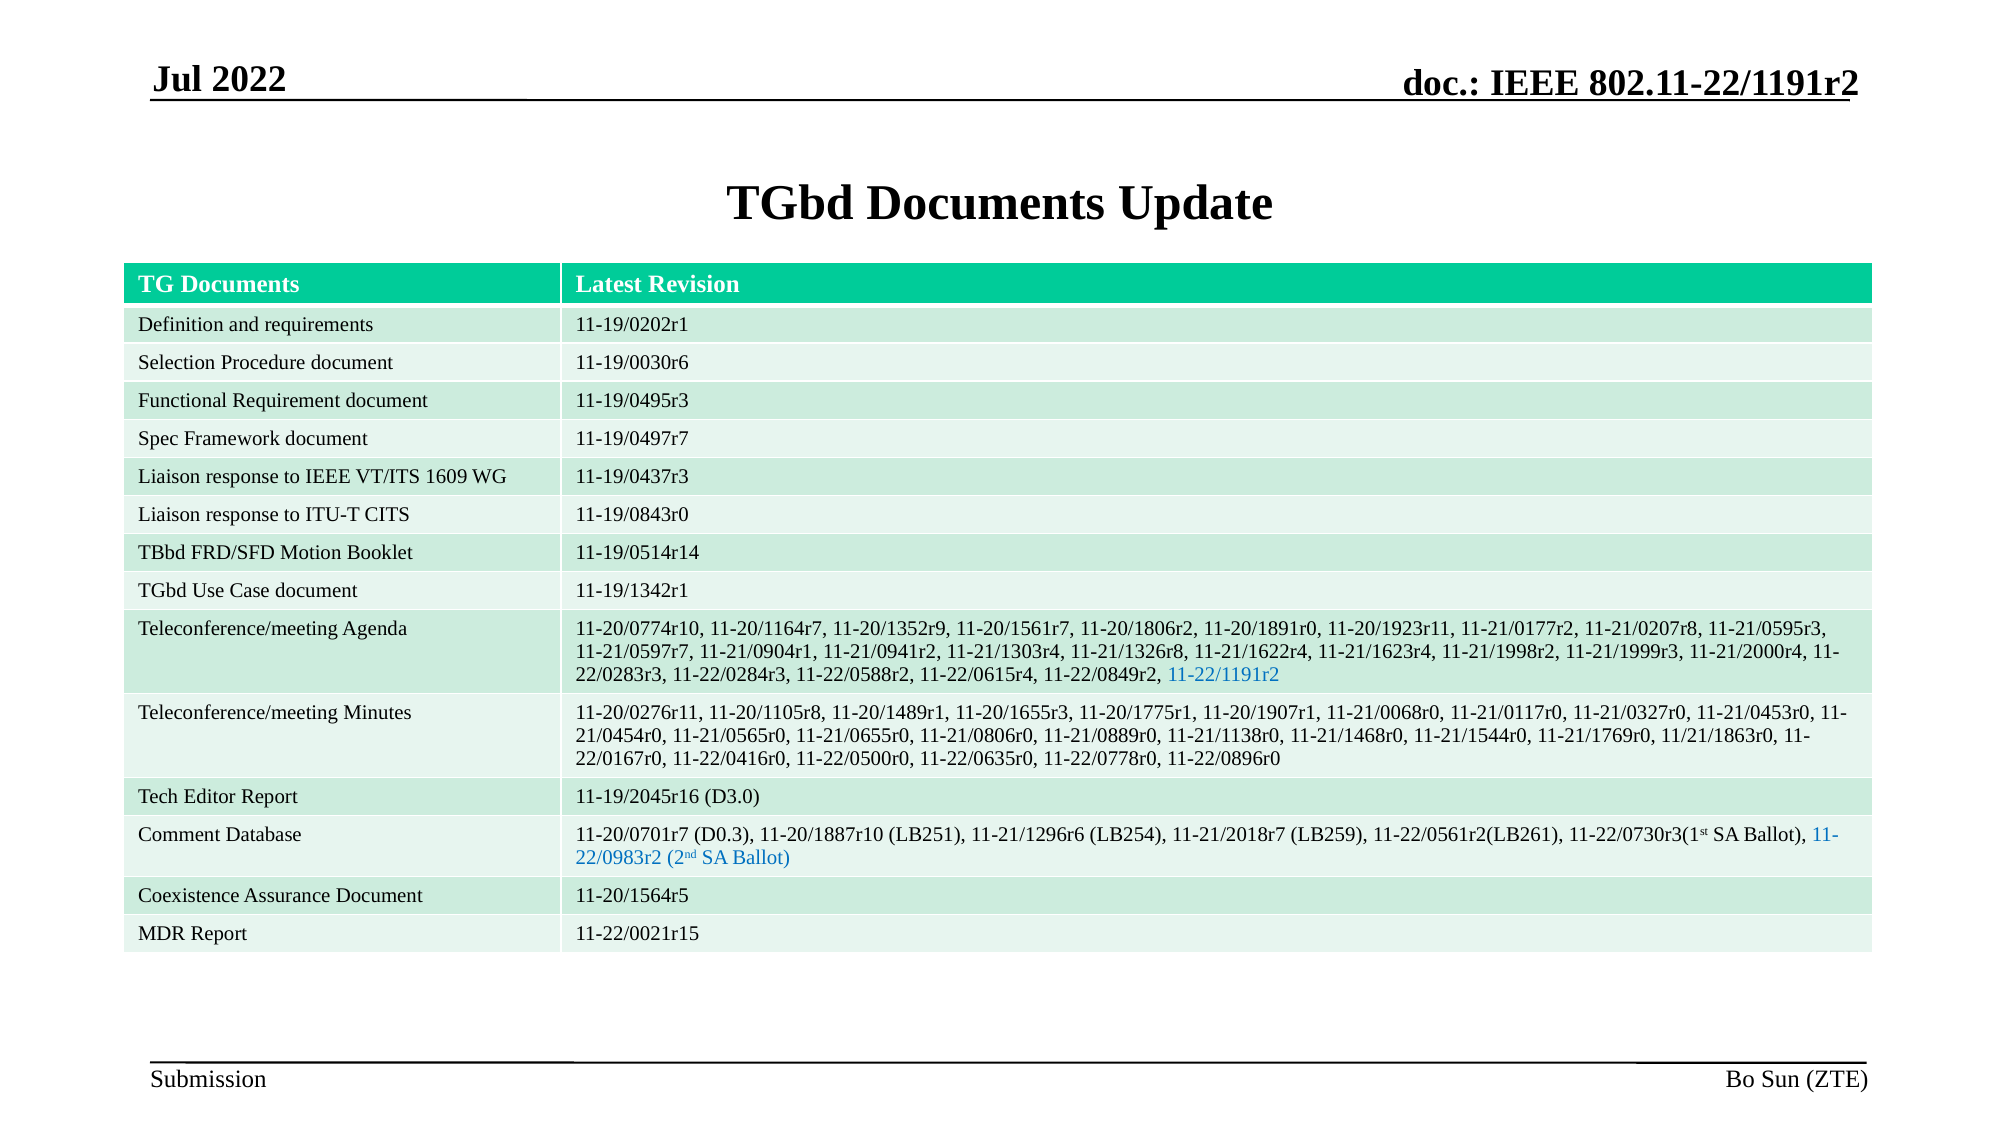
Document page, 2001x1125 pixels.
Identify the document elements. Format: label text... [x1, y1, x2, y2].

table_cell 11-19/1342r1 [562, 572, 1872, 609]
table_cell Functional Requirement document [124, 382, 560, 419]
table_cell 11-19/0437r3 [562, 458, 1872, 495]
table_cell 11-19/0030r6 [562, 344, 1872, 380]
table_cell Coexistence Assurance Document [124, 877, 560, 914]
table_cell 11-19/0497r7 [562, 420, 1872, 457]
table_header TG Documents [124, 263, 560, 303]
table_cell 11-20/0276r11, 11-20/1105r8, 11-20/1489r1, 11-20/1655r3, 11-20/1775r1, 11-20/1907r1, 11-21/0068r0, 11-21/0117r0, 11-21/0327r0, 11-21/0453r0, 11-21/0454r0, 11-21/0565r0, 11-21/0655r0, 11-21/0806r0, 11-21/0889r0, 11-21/1138r0, 11-21/1468r0, 11-21/1544r0, 11-21/1769r0, 11/21/1863r0, 11-22/0167r0, 11-22/0416r0, 11-22/0500r0, 11-22/0635r0, 11-22/0778r0, 11-22/0896r0 [562, 694, 1872, 777]
table_cell 11-19/0514r14 [562, 534, 1872, 571]
table_cell 11-19/0202r1 [562, 308, 1872, 342]
table_cell Liaison response to IEEE VT/ITS 1609 WG [124, 458, 560, 495]
table_cell 11-19/0495r3 [562, 382, 1872, 419]
table_cell Comment Database [124, 816, 560, 876]
table_cell MDR Report [124, 915, 560, 952]
table_cell Spec Framework document [124, 420, 560, 457]
table_cell 11-20/1564r5 [562, 877, 1872, 914]
table_cell Definition and requirements [124, 308, 560, 342]
footer Bo Sun (ZTE) [1171, 1061, 1869, 1093]
table_cell TGbd Use Case document [124, 572, 560, 609]
table_cell 11-20/0701r7 (D0.3), 11-20/1887r10 (LB251), 11-21/1296r6 (LB254), 11-21/2018r7 (LB259), 11-22/0561r2(LB261), 11-22/0730r3(1st SA Ballot), 11-22/0983r2 (2nd SA Ballot) [562, 816, 1872, 876]
table_cell Selection Procedure document [124, 344, 560, 380]
table_cell 11-20/0774r10, 11-20/1164r7, 11-20/1352r9, 11-20/1561r7, 11-20/1806r2, 11-20/1891r0, 11-20/1923r11, 11-21/0177r2, 11-21/0207r8, 11-21/0595r3, 11-21/0597r7, 11-21/0904r1, 11-21/0941r2, 11-21/1303r4, 11-21/1326r8, 11-21/1622r4, 11-21/1623r4, 11-21/1998r2, 11-21/1999r3, 11-21/2000r4, 11-22/0283r3, 11-22/0284r3, 11-22/0588r2, 11-22/0615r4, 11-22/0849r2, 11-22/1191r2 [562, 610, 1872, 693]
table_cell Teleconference/meeting Minutes [124, 694, 560, 777]
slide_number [152, 54, 563, 100]
table_header Latest Revision [562, 263, 1872, 303]
table_cell TBbd FRD/SFD Motion Booklet [124, 534, 560, 571]
table_cell 11-22/0021r15 [562, 915, 1872, 952]
table_cell 11-19/2045r16 (D3.0) [562, 778, 1872, 815]
table_cell Tech Editor Report [124, 778, 560, 815]
table_cell Teleconference/meeting Agenda [124, 610, 560, 693]
table_cell 11-19/0843r0 [562, 496, 1872, 533]
title TGbd Documents Update [149, 112, 1850, 262]
table_cell Liaison response to ITU-T CITS [124, 496, 560, 533]
